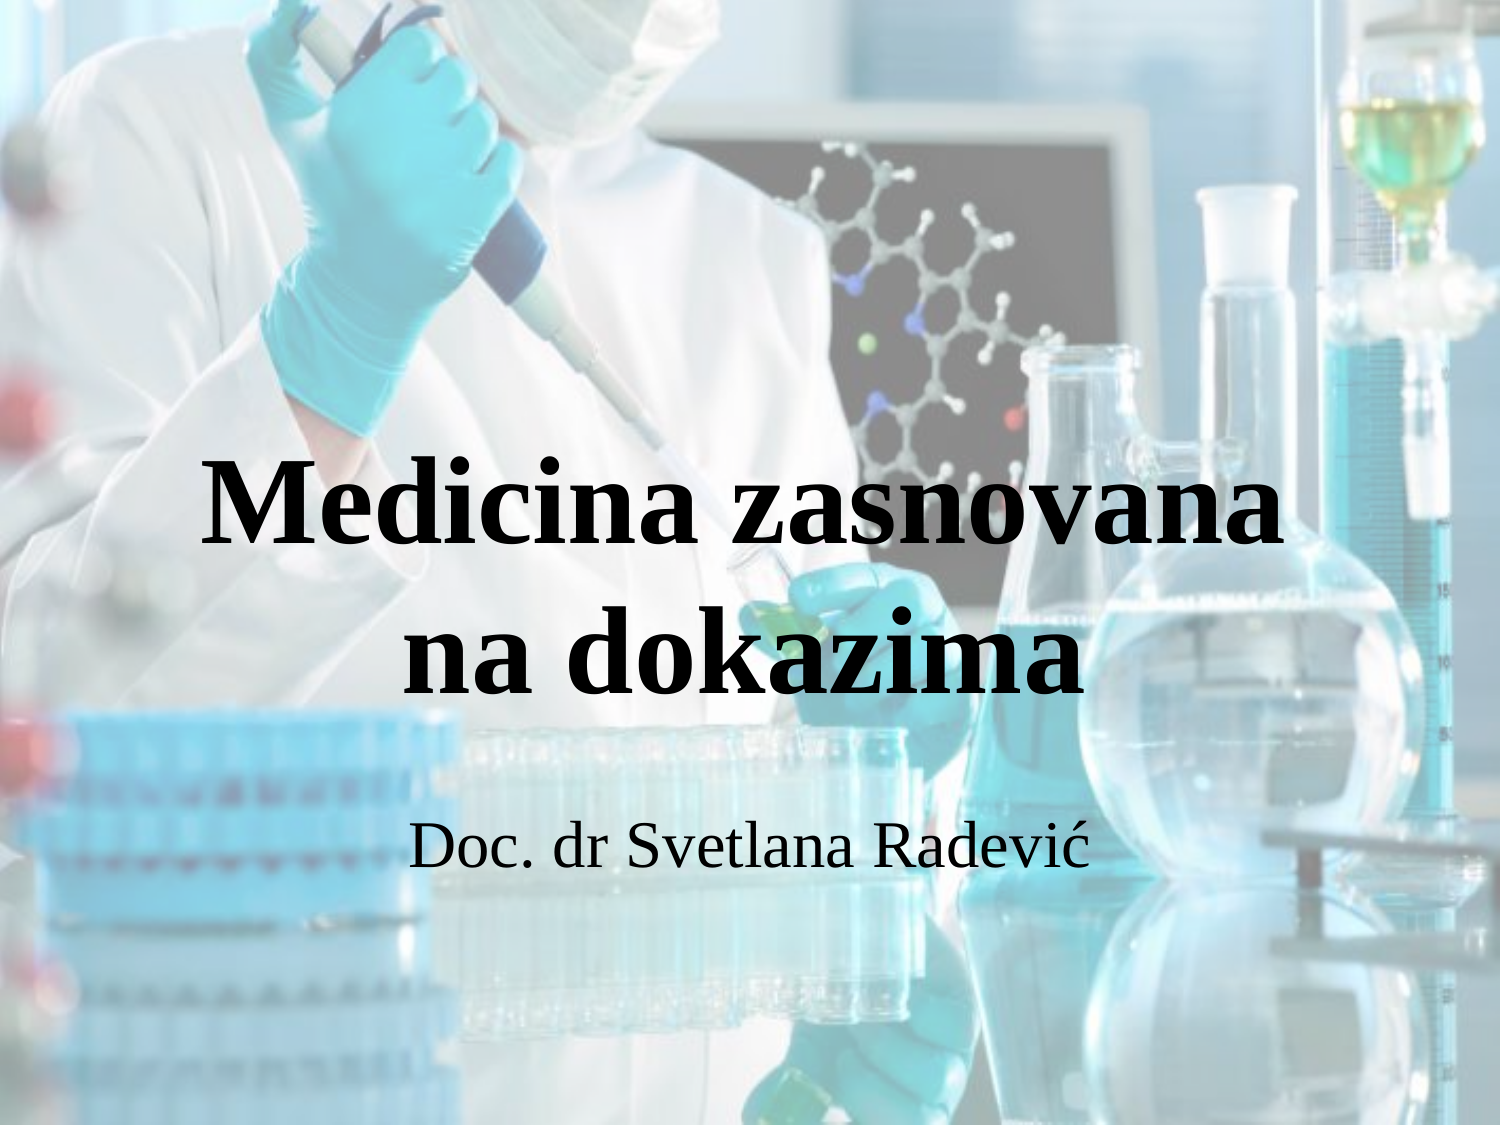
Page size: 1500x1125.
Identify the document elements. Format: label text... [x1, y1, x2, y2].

subtitle Doc. dr Svetlana Radević [225, 699, 1275, 925]
title Medicina zasnovana na dokazima [112, 437, 1375, 700]
